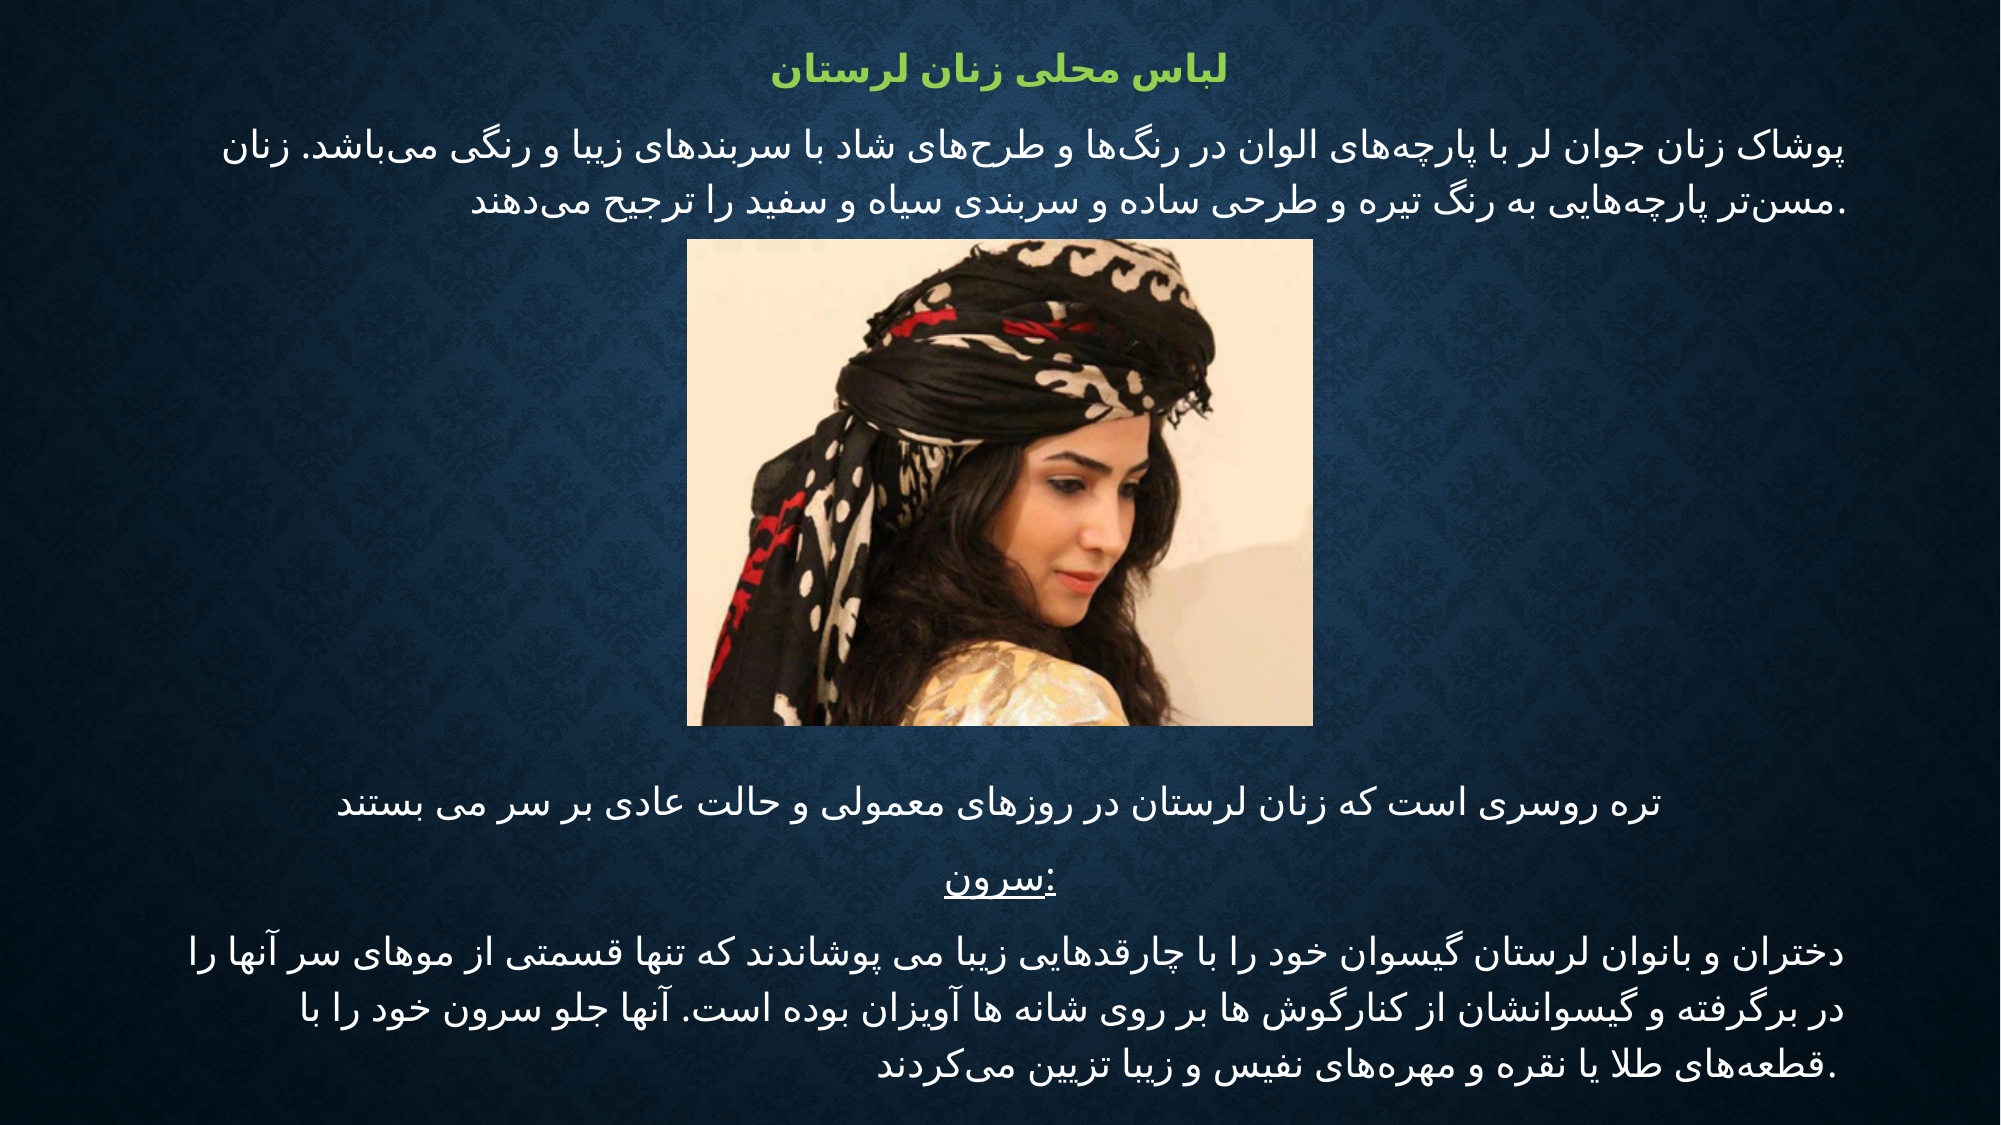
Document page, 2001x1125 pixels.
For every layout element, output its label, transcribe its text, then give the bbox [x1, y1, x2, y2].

picture [686, 239, 1313, 727]
list لباس محلی زنان لرستان پوشاک زنان جوان لر با پارچه‌های الوان در رنگ‌ها و طرح‌های شاد با سربندهای زیبا و رنگی می‌باشد. زنان مسن‌تر پارچه‌هایی به رنگ تیره و طرحی ساده و سربندی سیاه و سفید را ترجیح می‌دهند. تره روسری است که زنان لرستان در روزهای معمولی و حالت عادی بر سر می بستند سرون: دختران و بانوان لرستان گیسوان خود را با چارقدهایی زیبا می پوشاندند که تنها قسمتی از موهای سر آنها را در برگرفته و گیسوانشان از کنارگوش ها بر روی شانه ها آویزان بوده است. آنها جلو سرون خود را با قطعه‌های طلا یا نقره و مهره‌های نفیس و زیبا تزیین می‌کردند. [137, 27, 1863, 1094]
